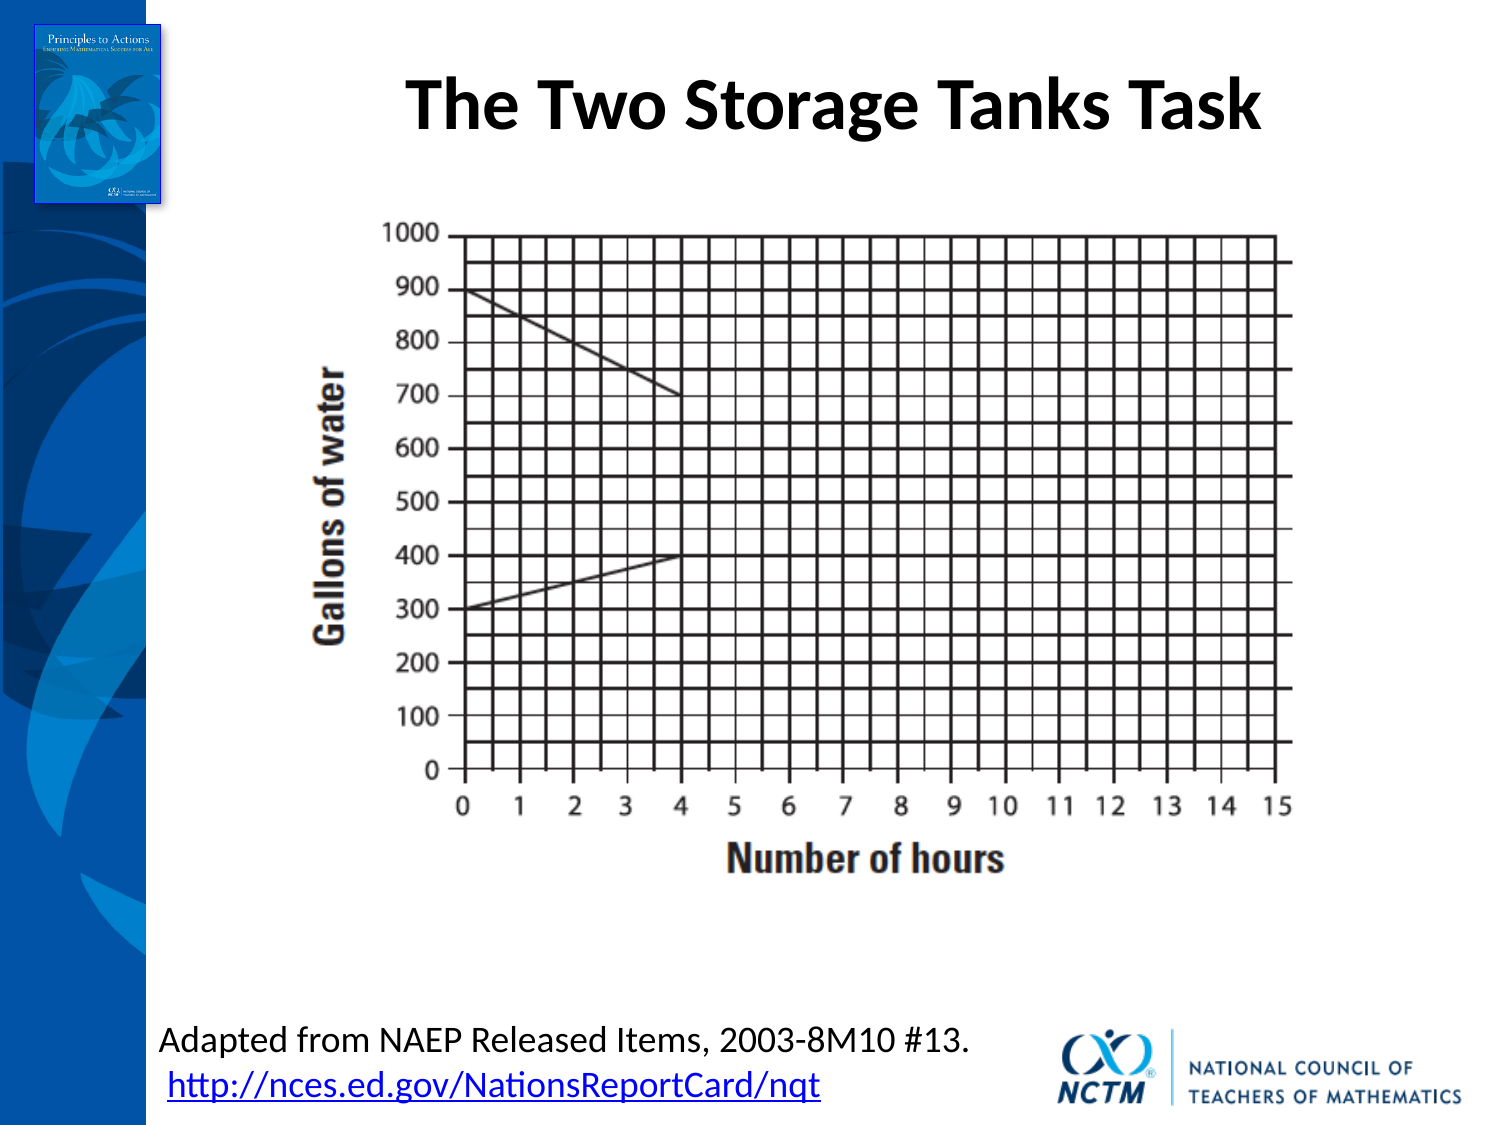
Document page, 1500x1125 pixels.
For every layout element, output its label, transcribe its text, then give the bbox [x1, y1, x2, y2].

text_box The Two Storage Tanks Task [171, 0, 1498, 200]
text_box Adapted from NAEP Released Items, 2003-8M10 #13. http://nces.ed.gov/NationsReportCard/nqt [143, 1007, 1032, 1112]
picture [35, 25, 160, 203]
picture [0, 0, 146, 1125]
picture [277, 199, 1329, 913]
